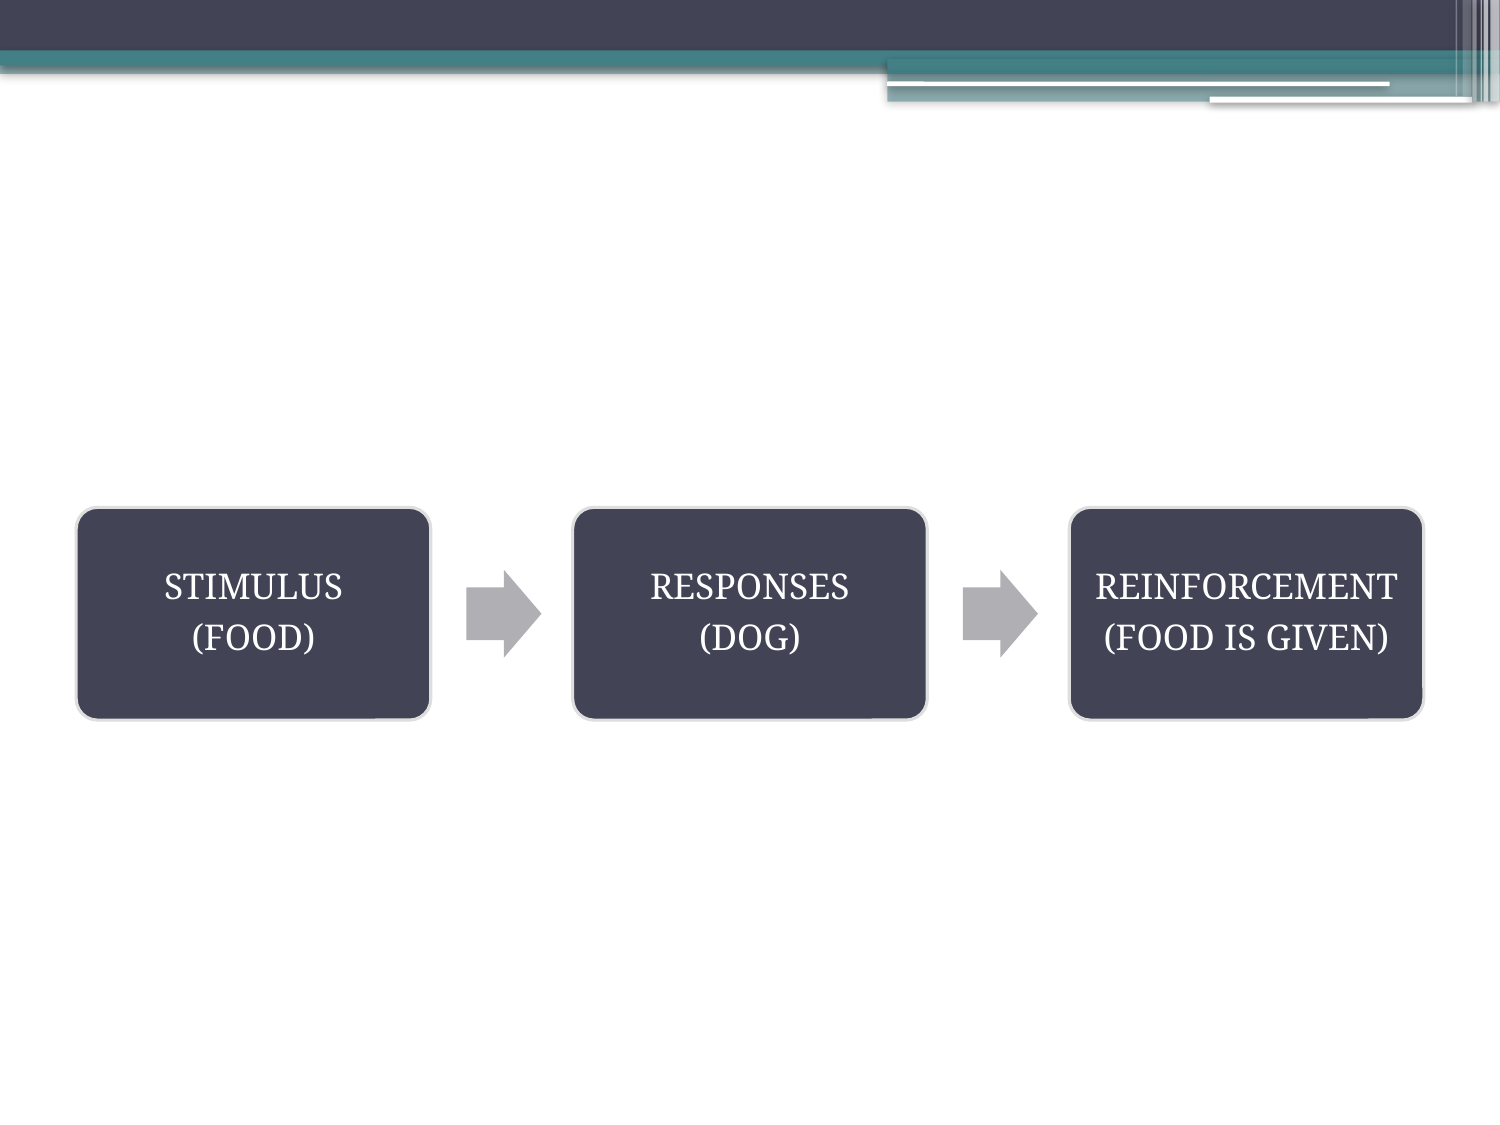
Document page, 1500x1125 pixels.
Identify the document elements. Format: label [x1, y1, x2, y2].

list [74, 148, 1426, 1079]
